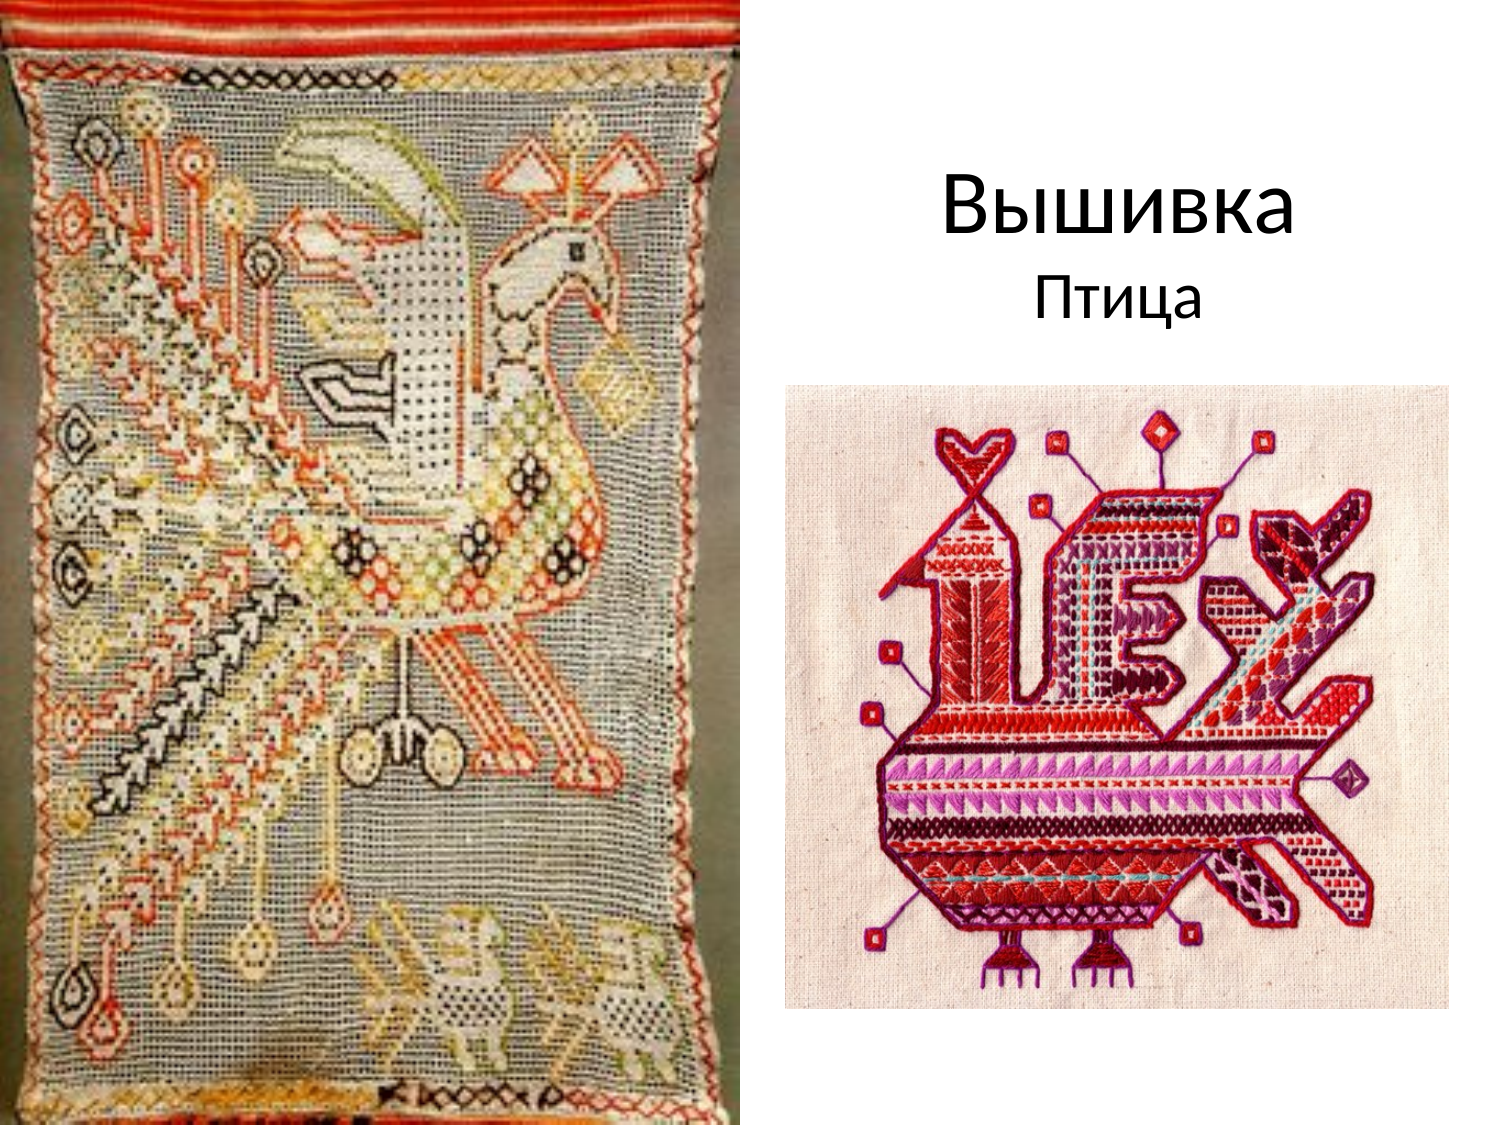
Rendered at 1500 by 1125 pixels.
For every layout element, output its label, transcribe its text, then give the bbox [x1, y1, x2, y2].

picture [785, 385, 1449, 1009]
title Вышивка Птица [744, 30, 1500, 443]
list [0, 0, 740, 1125]
